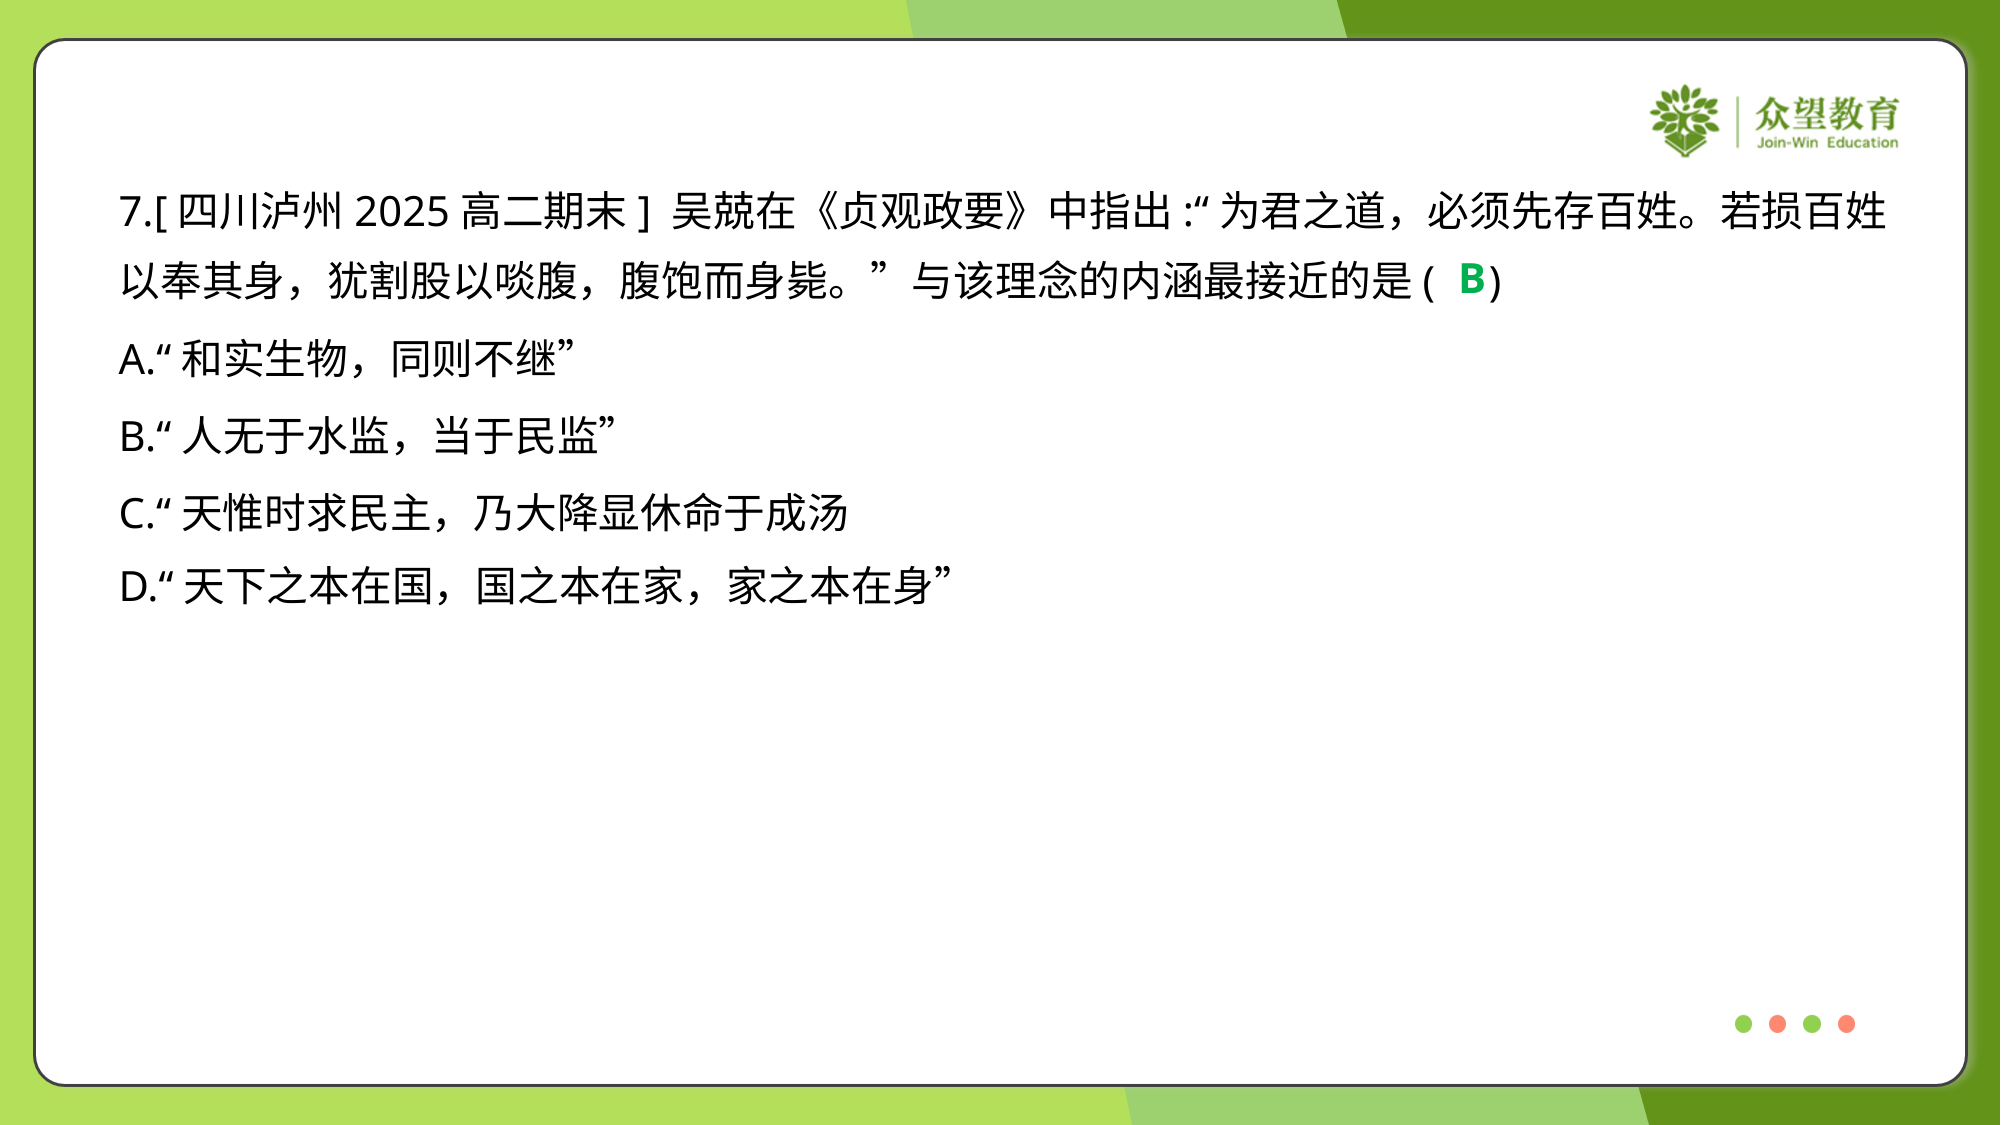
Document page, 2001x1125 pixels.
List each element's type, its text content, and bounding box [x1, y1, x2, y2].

picture [0, 0, 2000, 1125]
text_box B [1442, 231, 1502, 296]
text_box 7.[四川泸州2025高二期末] 吴兢在《贞观政要》中指出:“为君之道，必须先存百姓。若损百姓 以奉其身，犹割股以啖腹，腹饱而身毙。”与该理念的内涵最接近的是( ) [118, 159, 1883, 298]
text_box A.“和实生物，同则不继” B.“人无于水监，当于民监” C.“天惟时求民主，乃大降显休命于成汤 D.“天下之本在国，国之本在家，家之本在身” [118, 307, 1883, 603]
